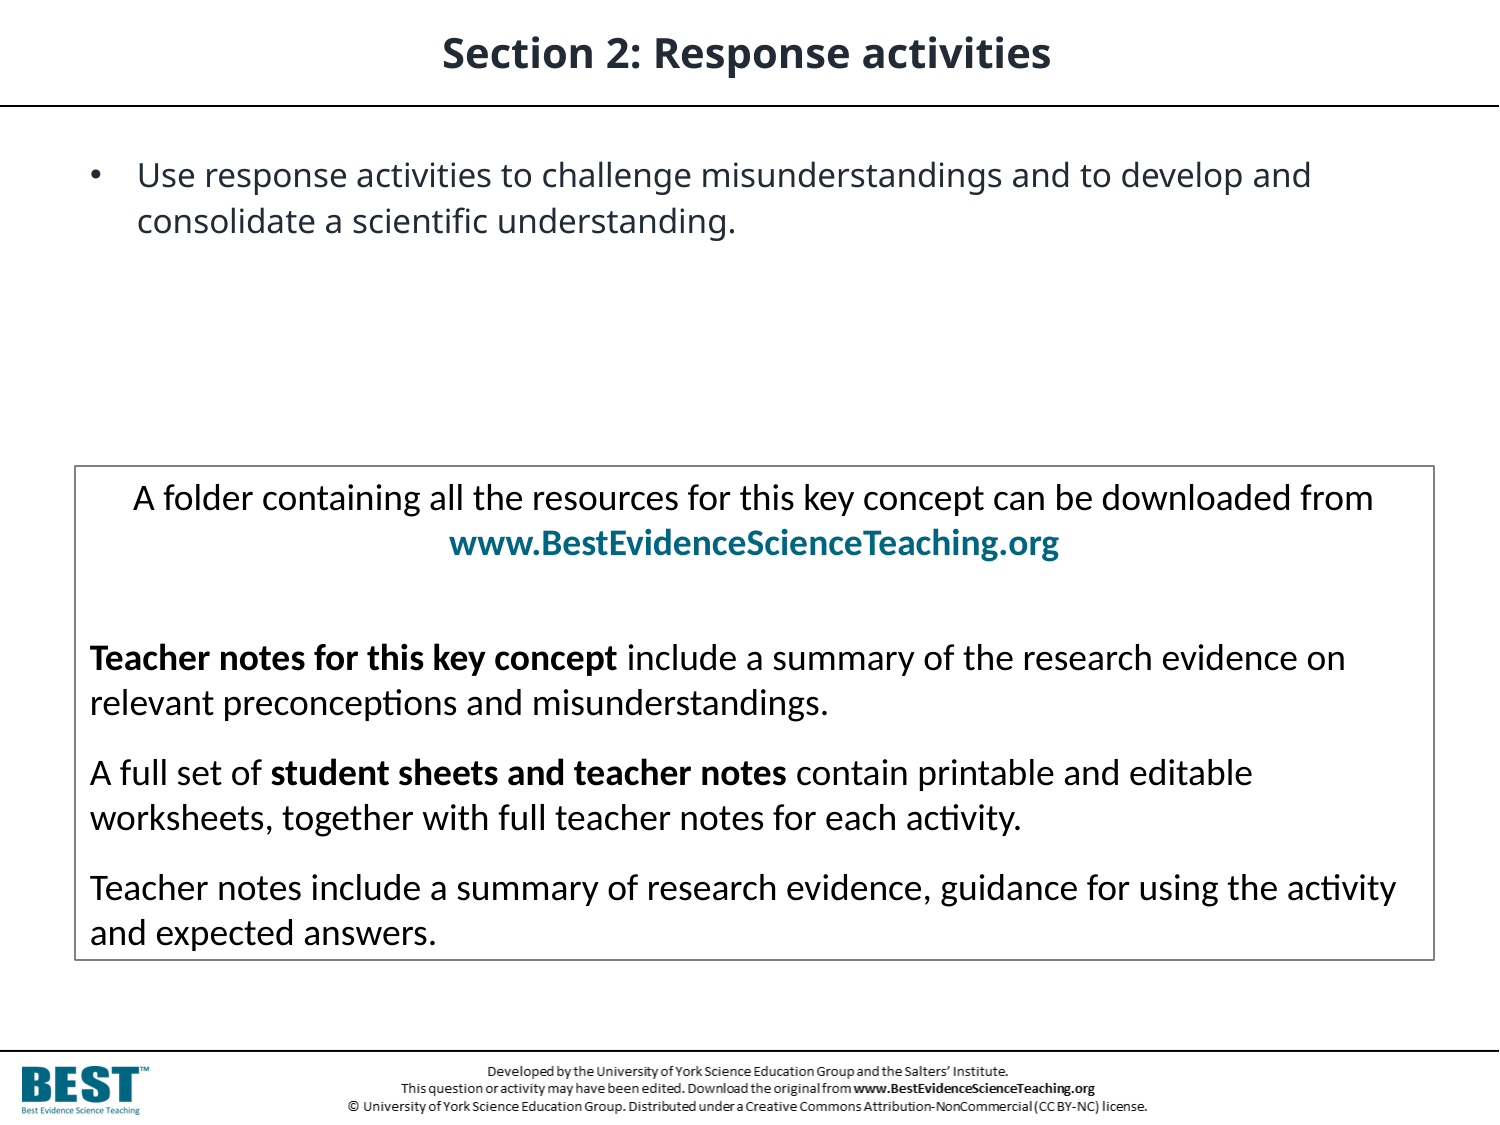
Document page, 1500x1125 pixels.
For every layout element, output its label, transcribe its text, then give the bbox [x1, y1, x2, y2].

picture [0, 105, 1500, 1125]
text_box Section 2: Response activities [23, 4, 1471, 99]
